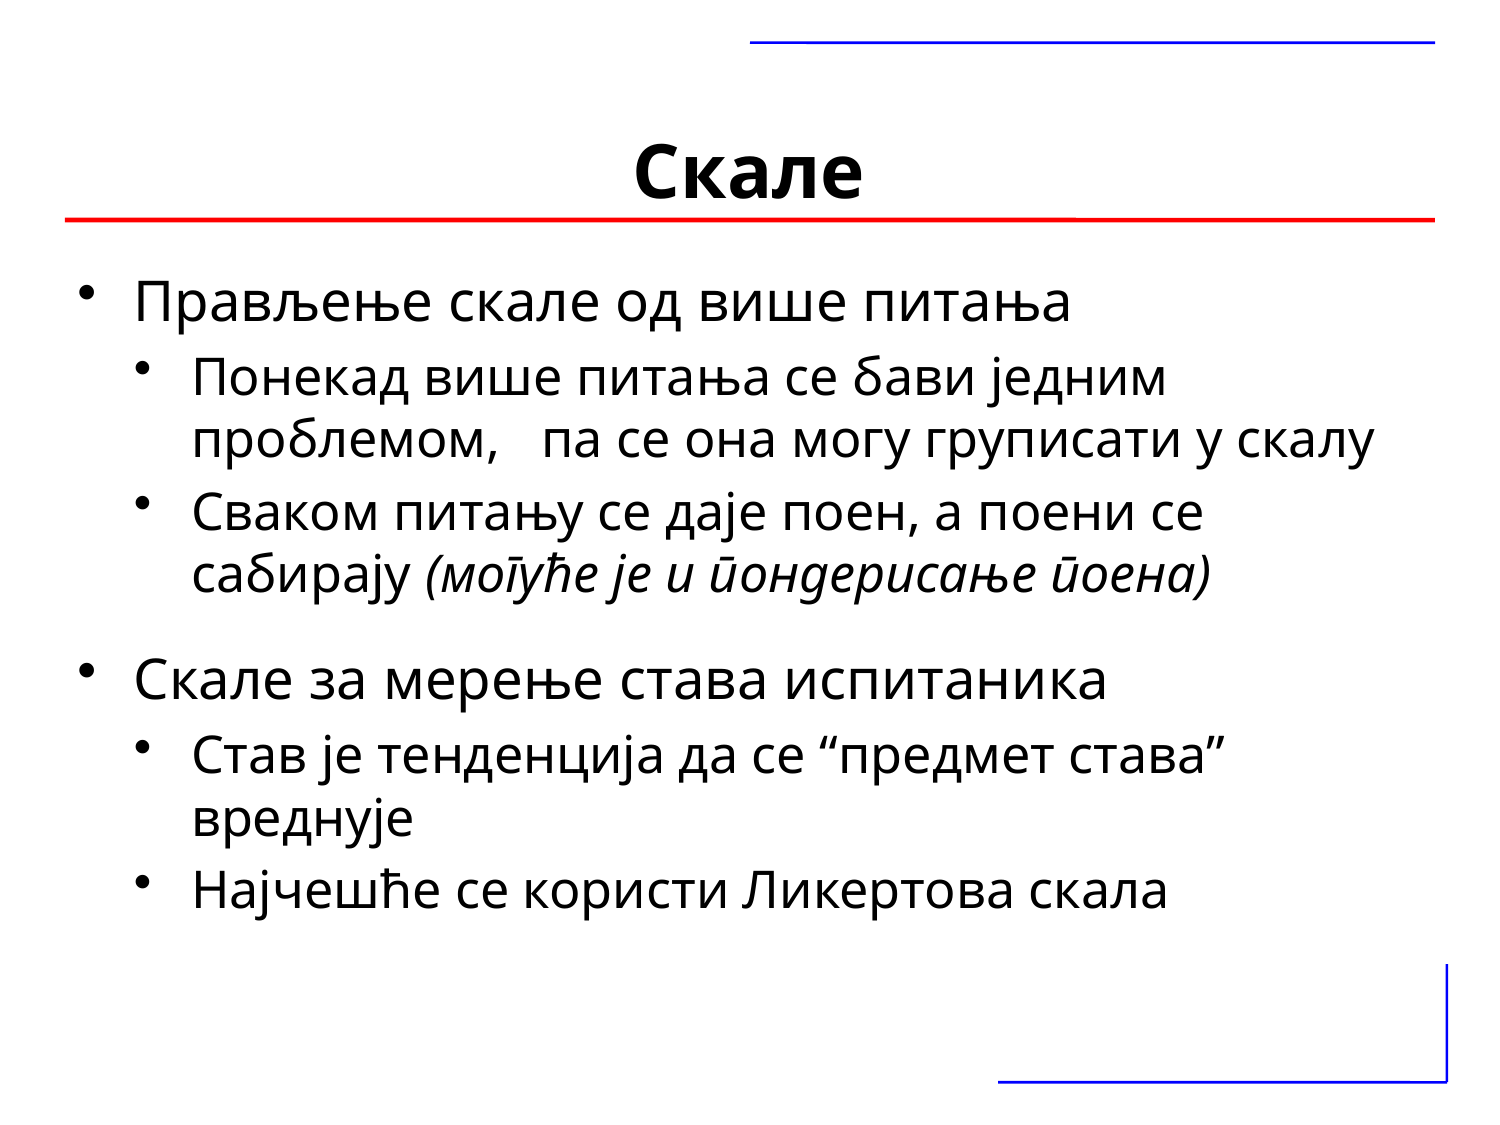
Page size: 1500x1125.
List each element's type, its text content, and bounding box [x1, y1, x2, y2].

title Скале [74, 62, 1424, 257]
list Прављење скале од више питања Понекад више питања се бави једним проблемом, па се она могу груписати у скалу Сваком питању се даје поен, а поени се сабирају (могуће је и пондерисање поена) Скале за мерење става испитаника Став је тенденција да се “предмет става” вреднује Најчешће се користи Ликертова скала [62, 257, 1426, 1063]
